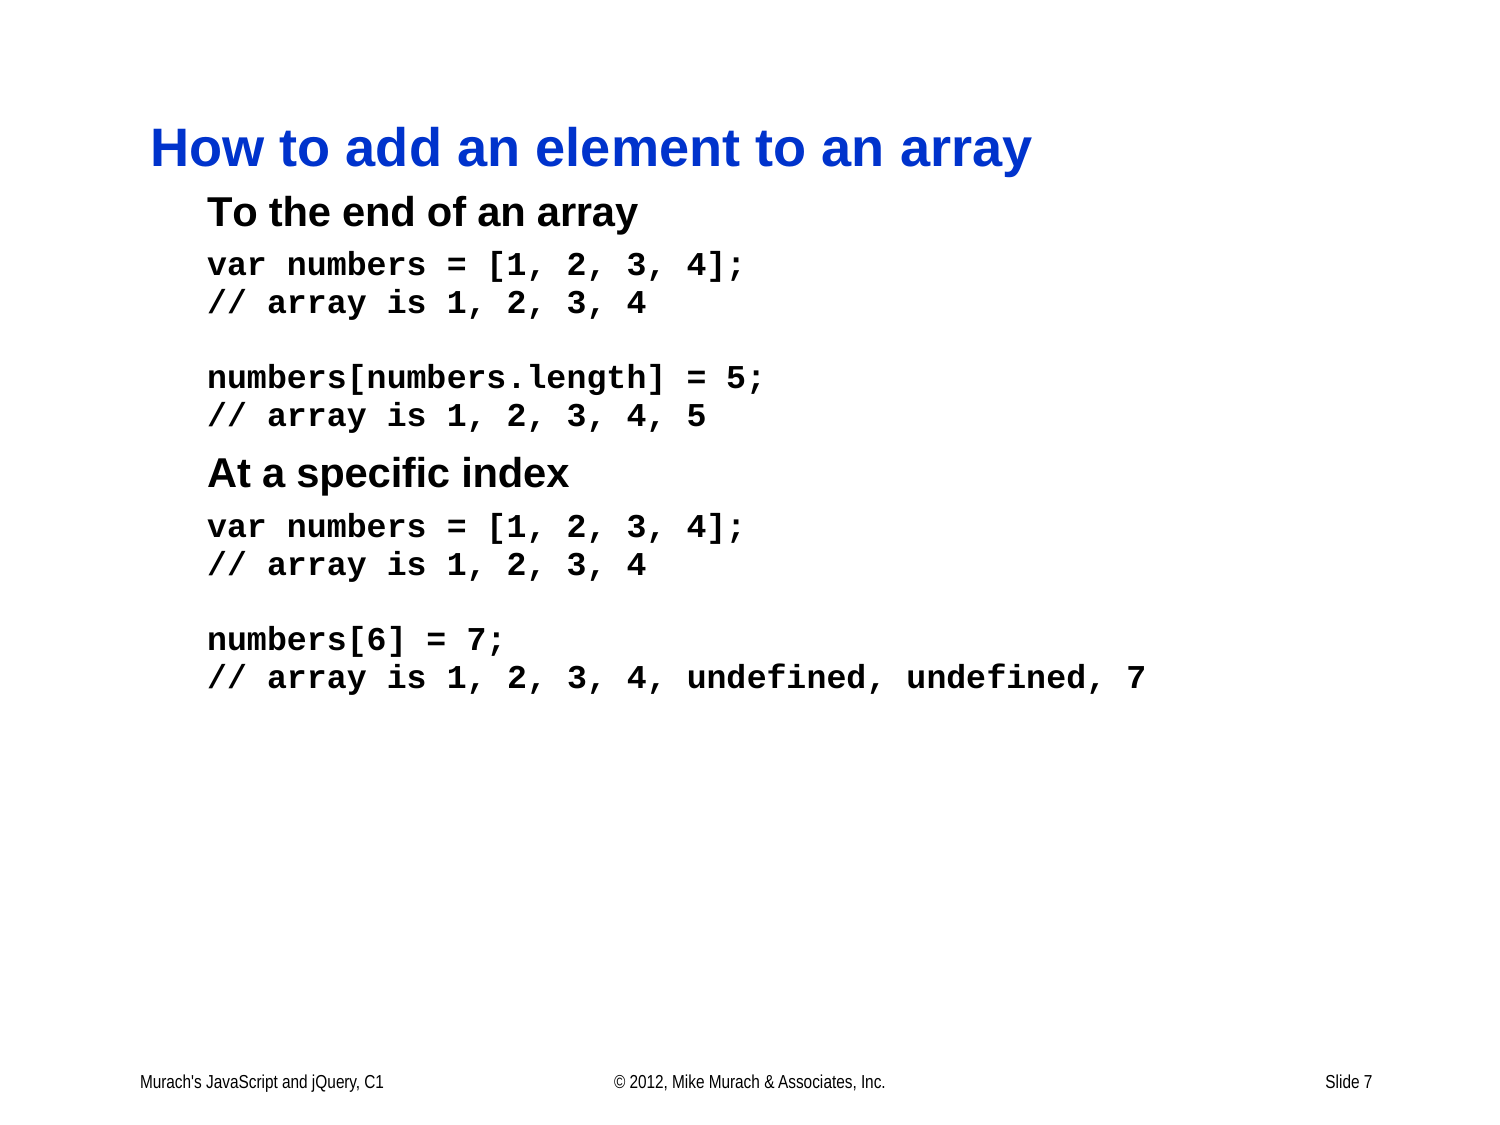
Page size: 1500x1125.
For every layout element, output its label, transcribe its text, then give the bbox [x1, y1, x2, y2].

title How to add an element to an array [150, 112, 1350, 176]
footer © 2012, Mike Murach & Associates, Inc. [474, 1025, 1025, 1100]
slide_number Slide 7 [1074, 1025, 1388, 1100]
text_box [149, 174, 1348, 700]
slide_number Murach's JavaScript and jQuery, C1 [125, 1025, 450, 1100]
